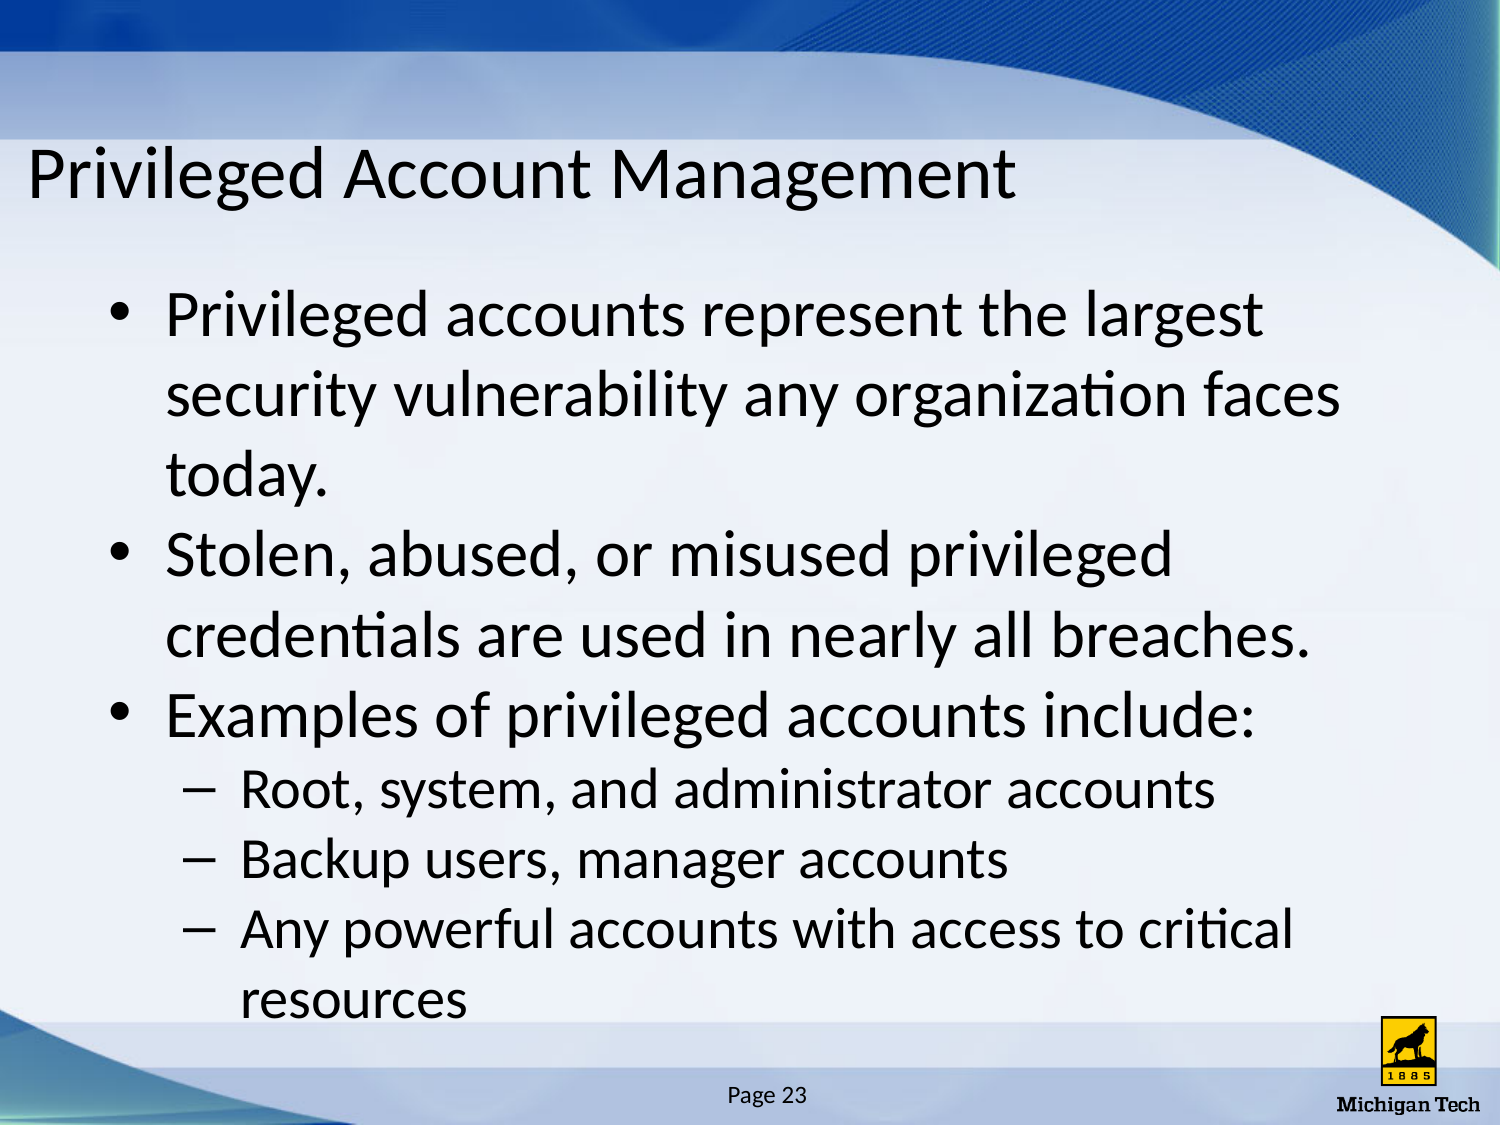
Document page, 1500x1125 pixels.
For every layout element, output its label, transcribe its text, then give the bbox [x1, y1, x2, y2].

title Privileged Account Management [12, 75, 1263, 263]
picture [0, 0, 1500, 1125]
list Privileged accounts represent the largest security vulnerability any organization faces today. Stolen, abused, or misused privileged credentials are used in nearly all breaches. Examples of privileged accounts include: Root, system, and administrator accounts Backup users, manager accounts Any powerful accounts with access to critical resources [75, 262, 1425, 1063]
